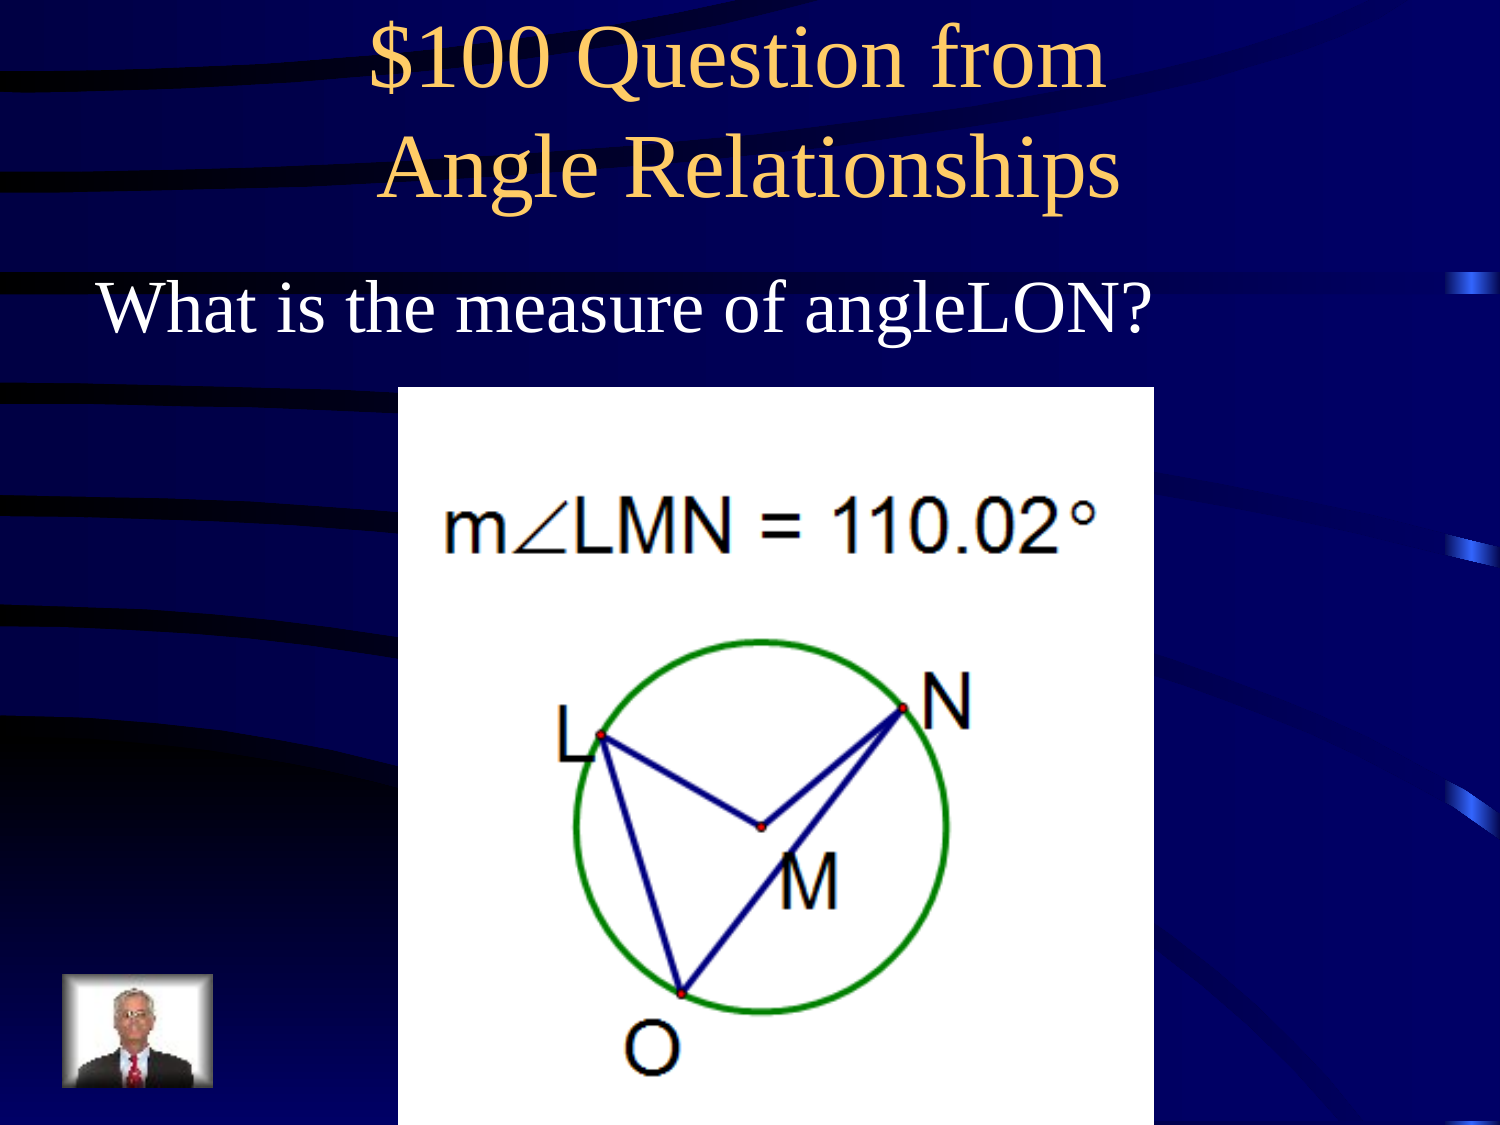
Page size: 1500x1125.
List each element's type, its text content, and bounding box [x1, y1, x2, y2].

title $100 Question from Angle Relationships [112, 12, 1388, 201]
picture [397, 387, 1154, 1125]
picture [62, 974, 213, 1088]
text_box What is the measure of angleLON? [80, 249, 1171, 355]
